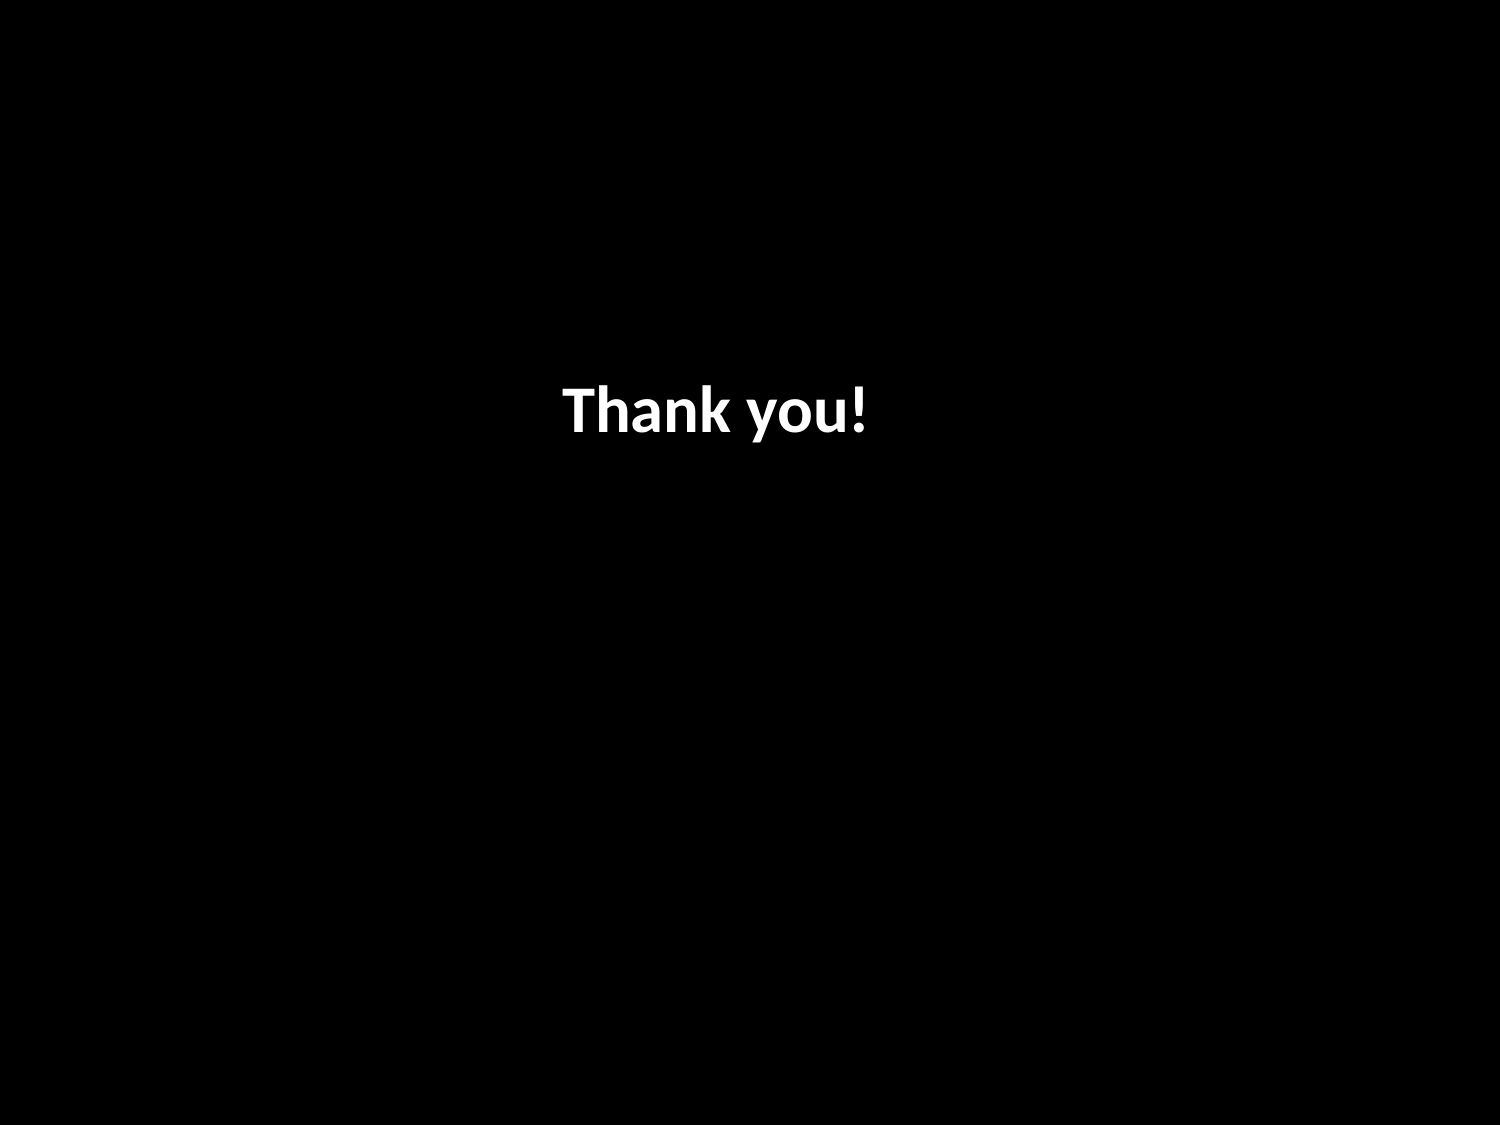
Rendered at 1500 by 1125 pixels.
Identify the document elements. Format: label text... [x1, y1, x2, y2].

text_box Thank you! [547, 358, 953, 454]
